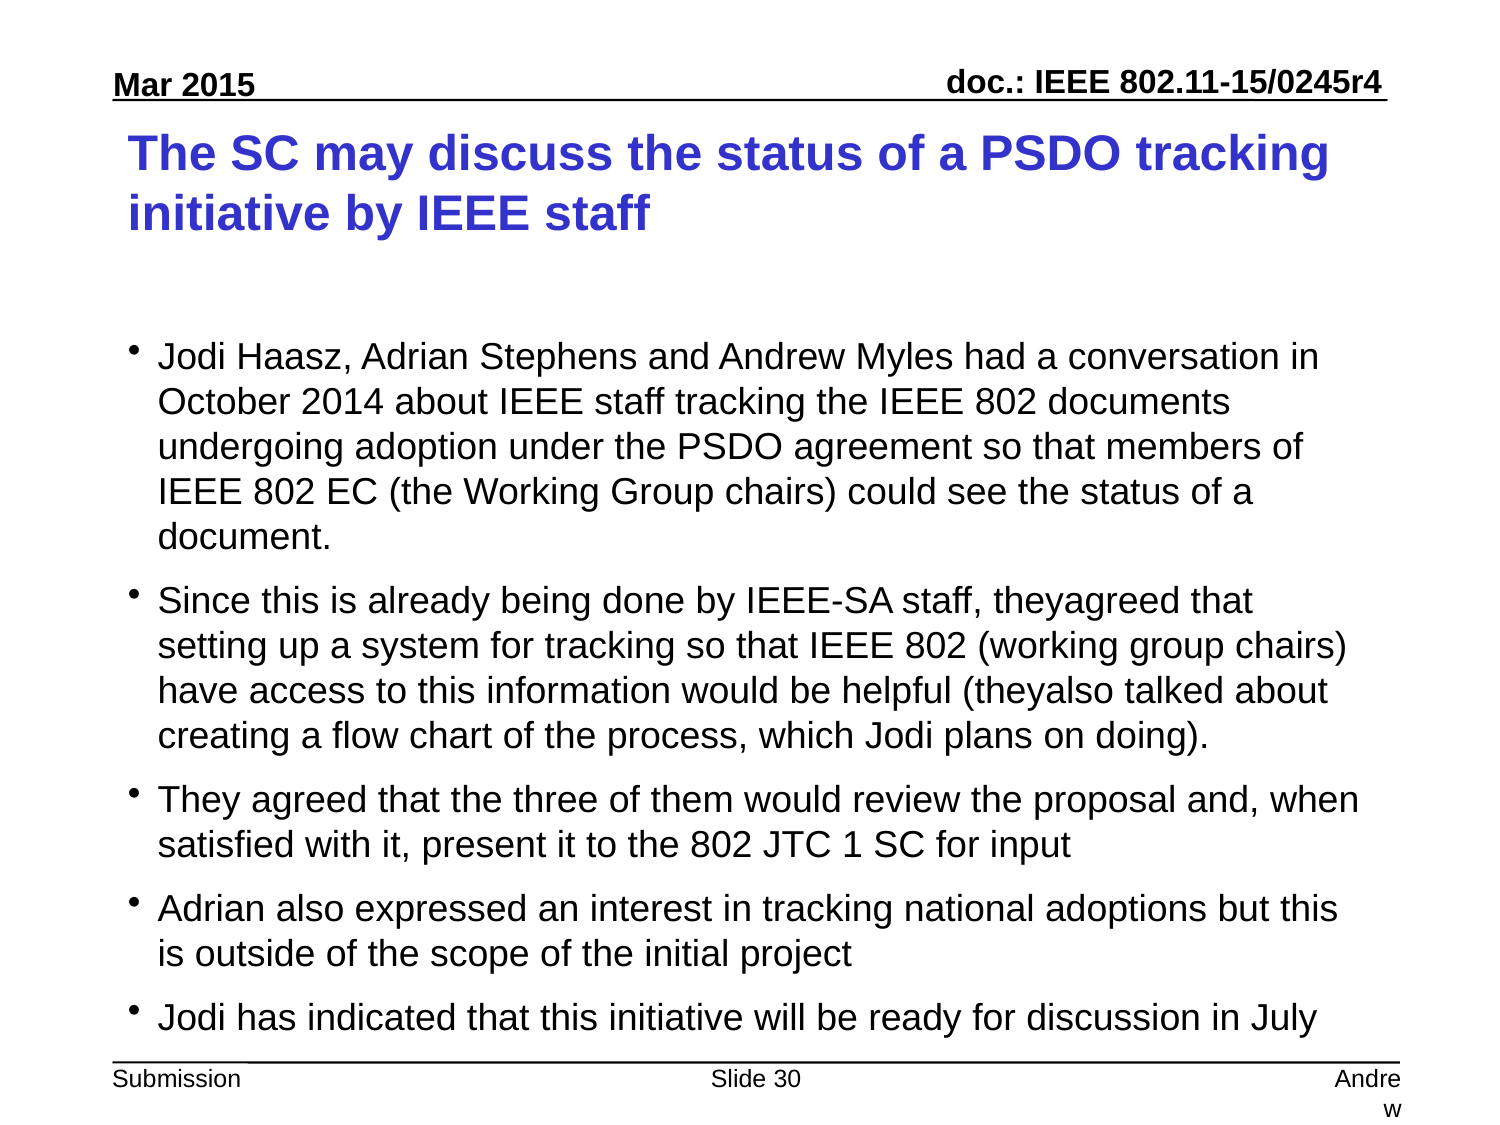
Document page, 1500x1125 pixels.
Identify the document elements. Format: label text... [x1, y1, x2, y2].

slide_number Slide 30 [709, 1061, 803, 1093]
footer Andrew Myles, Cisco [1320, 1061, 1402, 1093]
list Jodi Haasz, Adrian Stephens and Andrew Myles had a conversation in October 2014 about IEEE staff tracking the IEEE 802 documents undergoing adoption under the PSDO agreement so that members of IEEE 802 EC (the Working Group chairs) could see the status of a document. Since this is already being done by IEEE-SA staff, theyagreed that setting up a system for tracking so that IEEE 802 (working group chairs) have access to this information would be helpful (theyalso talked about creating a flow chart of the process, which Jodi plans on doing). They agreed that the three of them would review the proposal and, when satisfied with it, present it to the 802 JTC 1 SC for input Adrian also expressed an interest in tracking national adoptions but this is outside of the scope of the initial project Jodi has indicated that this initiative will be ready for discussion in July [112, 324, 1388, 1000]
title The SC may discuss the status of a PSDO tracking initiative by IEEE staff [112, 112, 1388, 288]
